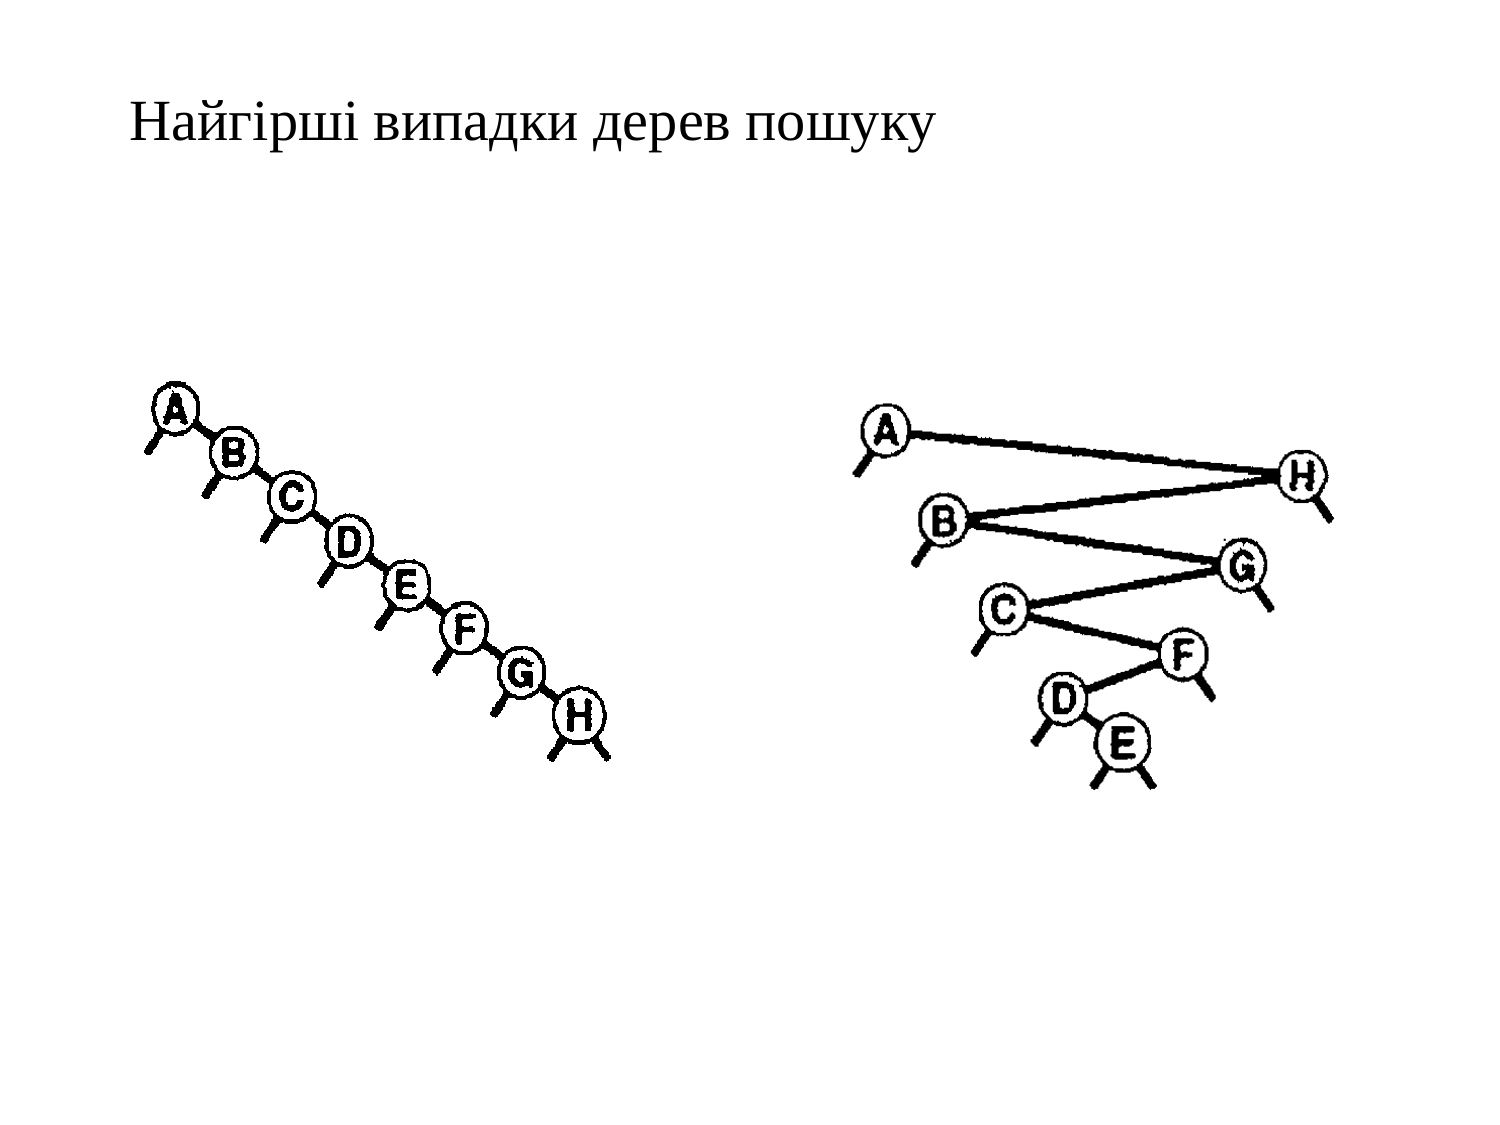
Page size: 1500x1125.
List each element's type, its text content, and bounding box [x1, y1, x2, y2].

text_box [111, 349, 1424, 799]
list Найгірші випадки дерев пошуку [0, 58, 1500, 173]
